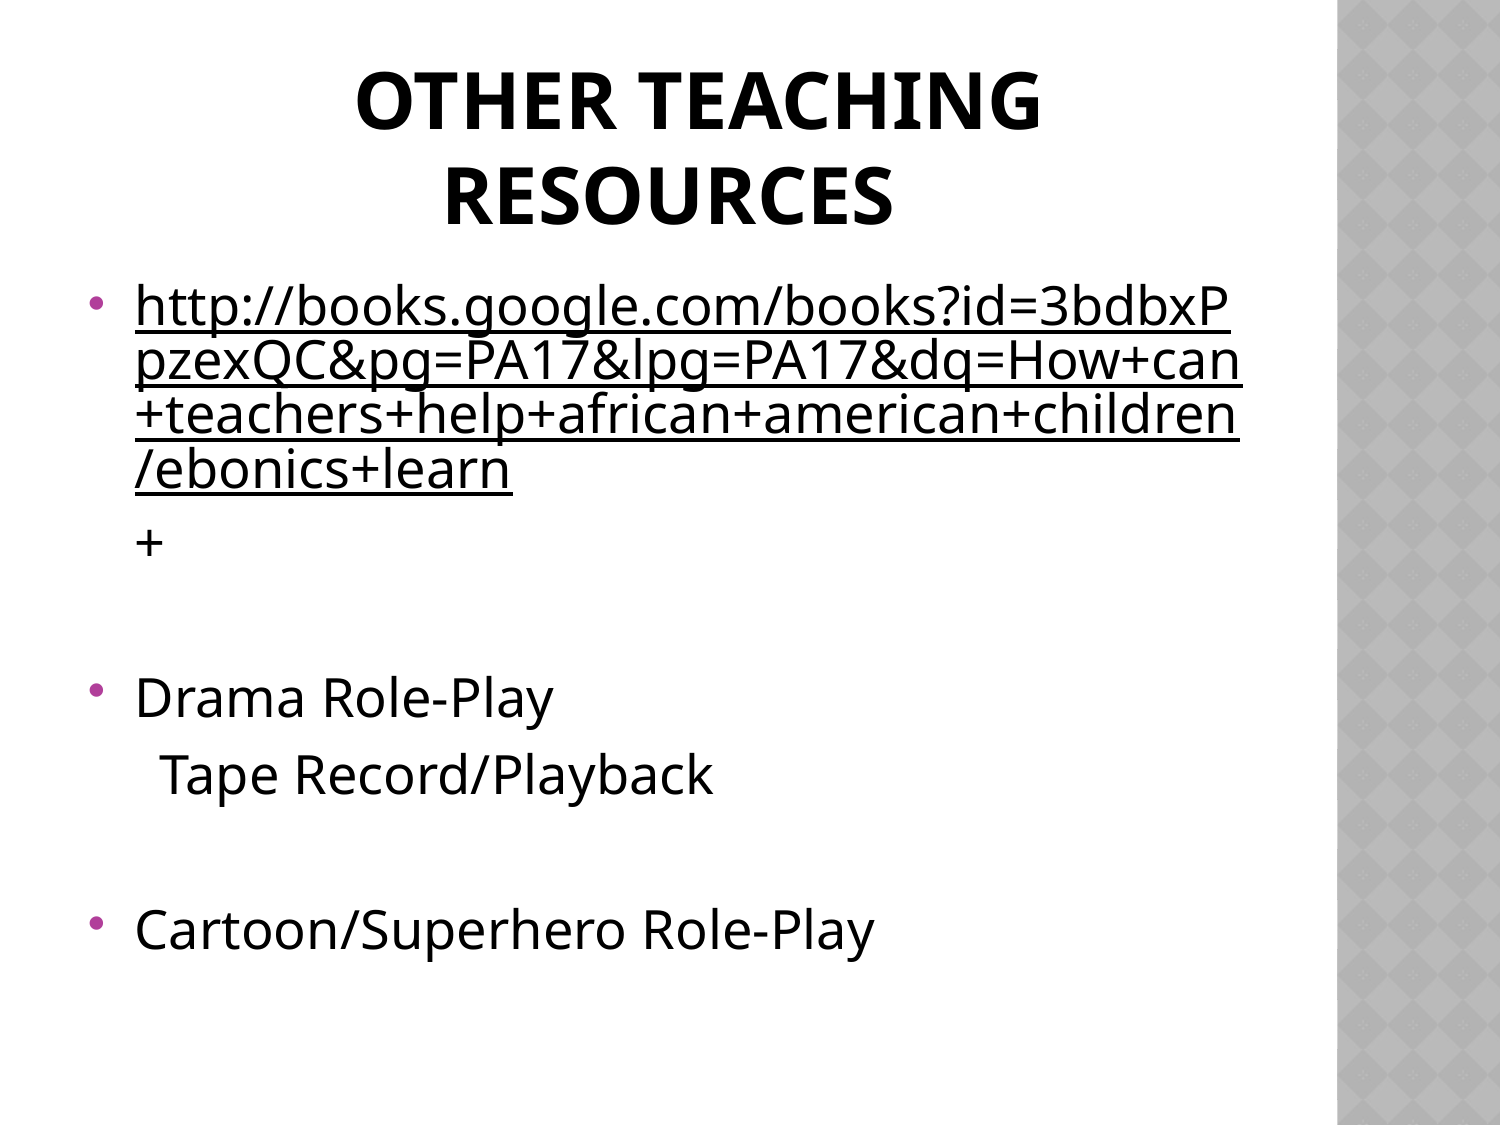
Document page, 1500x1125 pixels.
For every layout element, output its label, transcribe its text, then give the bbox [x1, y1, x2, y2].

list http://books.google.com/books?id=3bdbxPpzexQC&pg=PA17&lpg=PA17&dq=How+can+teachers+help+african+american+children/ebonics+learn+ Drama Role-Play Tape Record/Playback Cartoon/Superhero Role-Play [75, 264, 1263, 1059]
title Other Teaching Resources [75, 52, 1263, 240]
